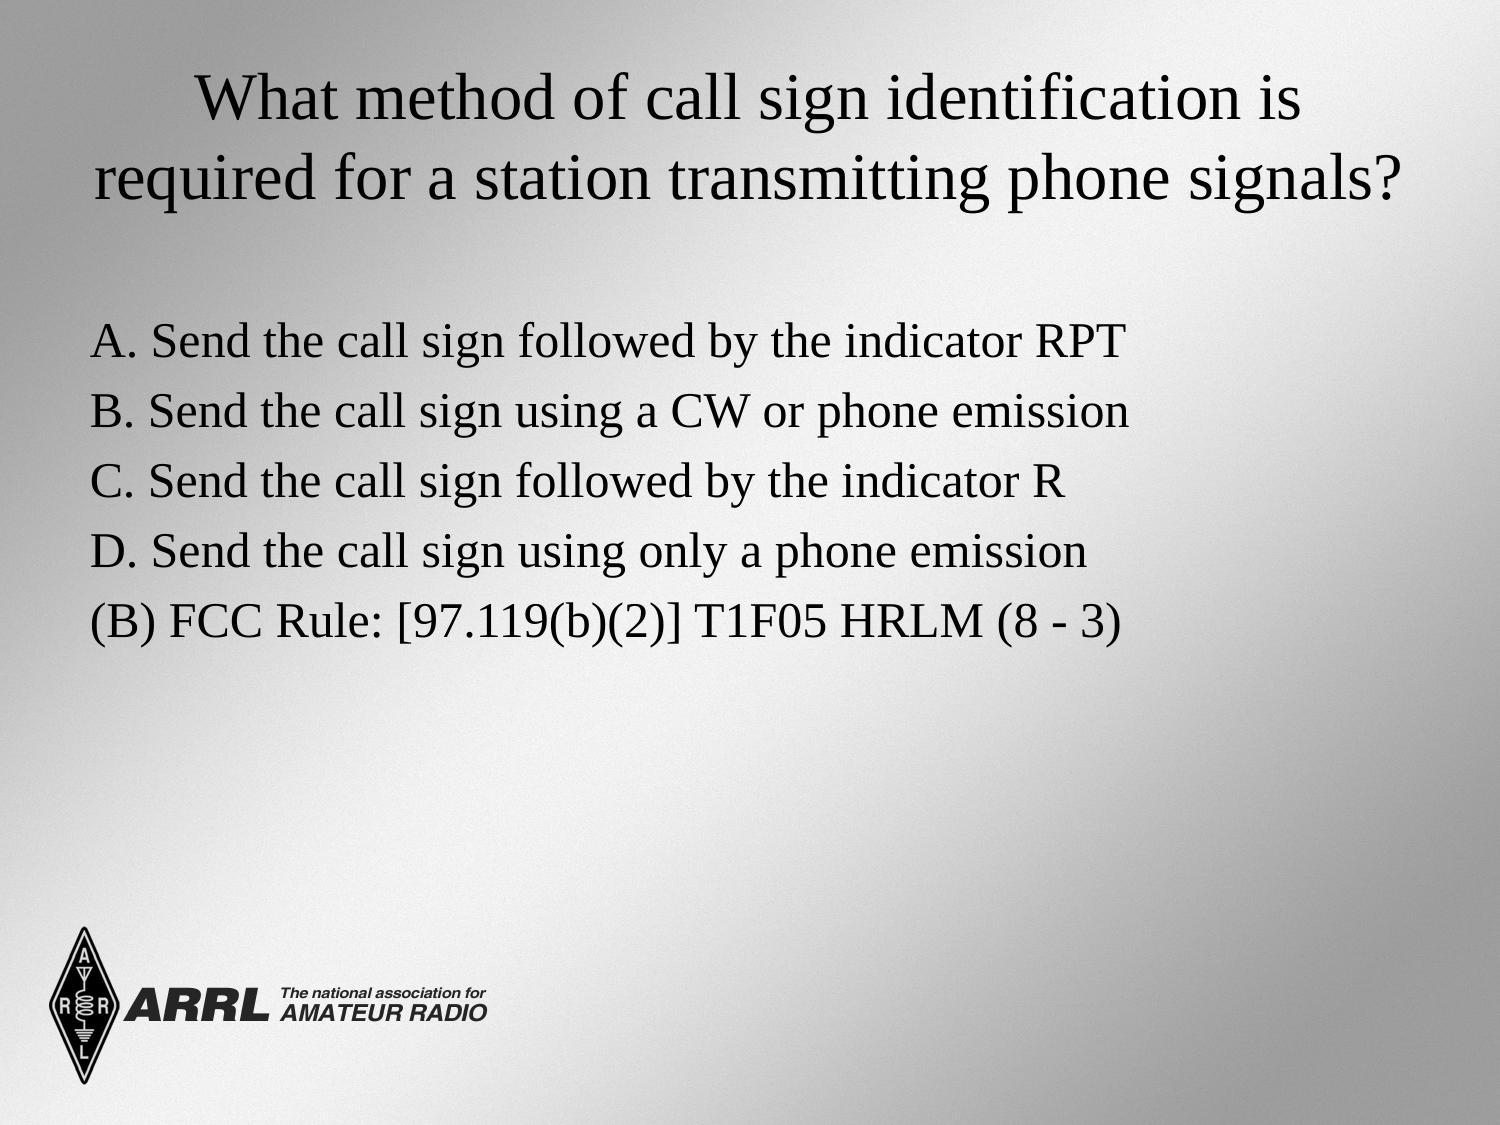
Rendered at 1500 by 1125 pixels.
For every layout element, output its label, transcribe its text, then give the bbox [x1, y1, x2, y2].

list A. Send the call sign followed by the indicator RPT B. Send the call sign using a CW or phone emission C. Send the call sign followed by the indicator R D. Send the call sign using only a phone emission (B) FCC Rule: [97.119(b)(2)] T1F05 HRLM (8 - 3) [75, 299, 1425, 1005]
title What method of call sign identification is required for a station transmitting phone signals? [75, 45, 1425, 233]
picture [0, 0, 1500, 1125]
